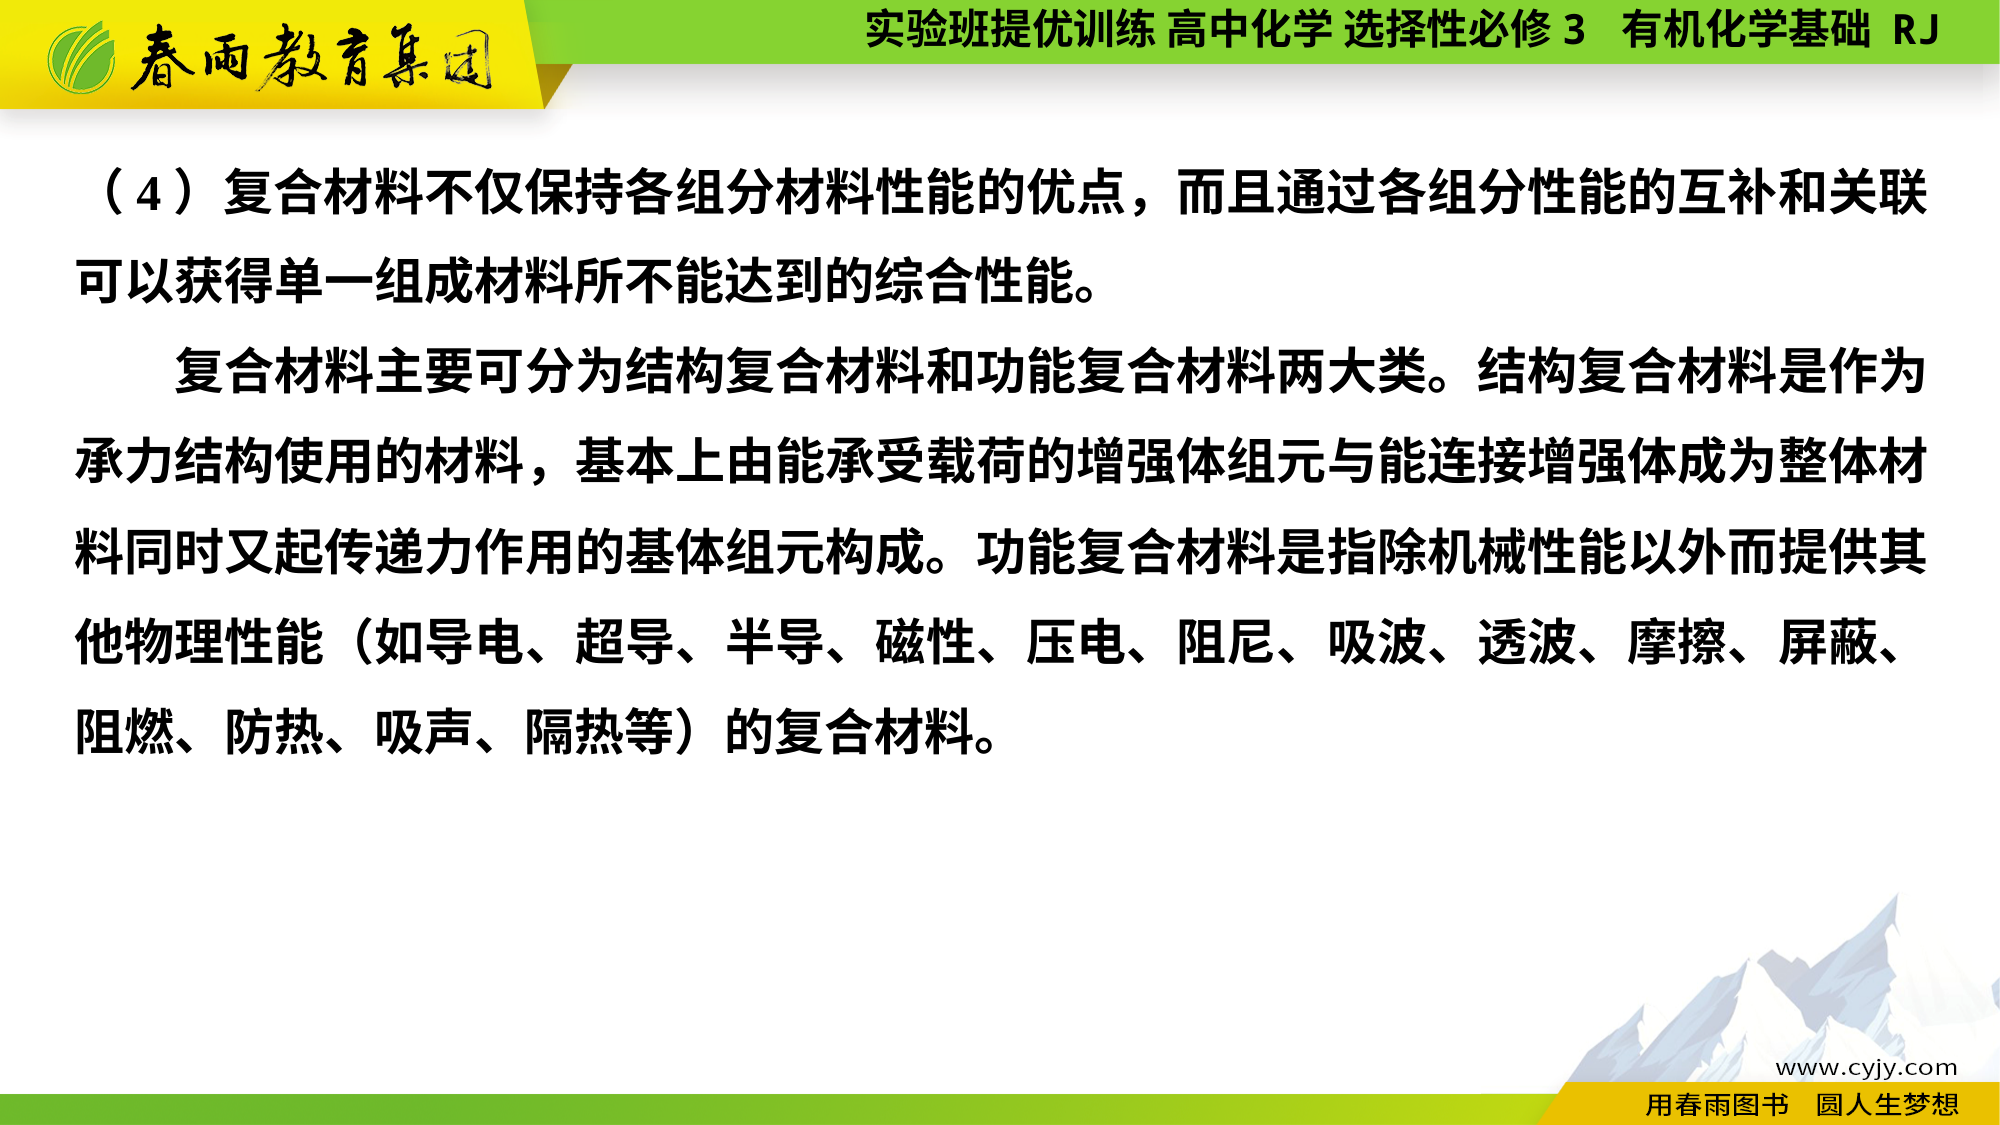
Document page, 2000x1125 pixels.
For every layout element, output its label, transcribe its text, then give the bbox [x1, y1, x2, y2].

list （4）复合材料不仅保持各组分材料性能的优点，而且通过各组分性能的互补和关联可以获得单一组成材料所不能达到的综合性能。 复合材料主要可分为结构复合材料和功能复合材料两大类。结构复合材料是作为承力结构使用的材料，基本上由能承受载荷的增强体组元与能连接增强体成为整体材料同时又起传递力作用的基体组元构成。功能复合材料是指除机械性能以外而提供其他物理性能（如导电、超导、半导、磁性、压电、阻尼、吸波、透波、摩擦、屏蔽、阻燃、防热、吸声、隔热等）的复合材料。 [59, 122, 1944, 763]
picture [0, 0, 2000, 1125]
